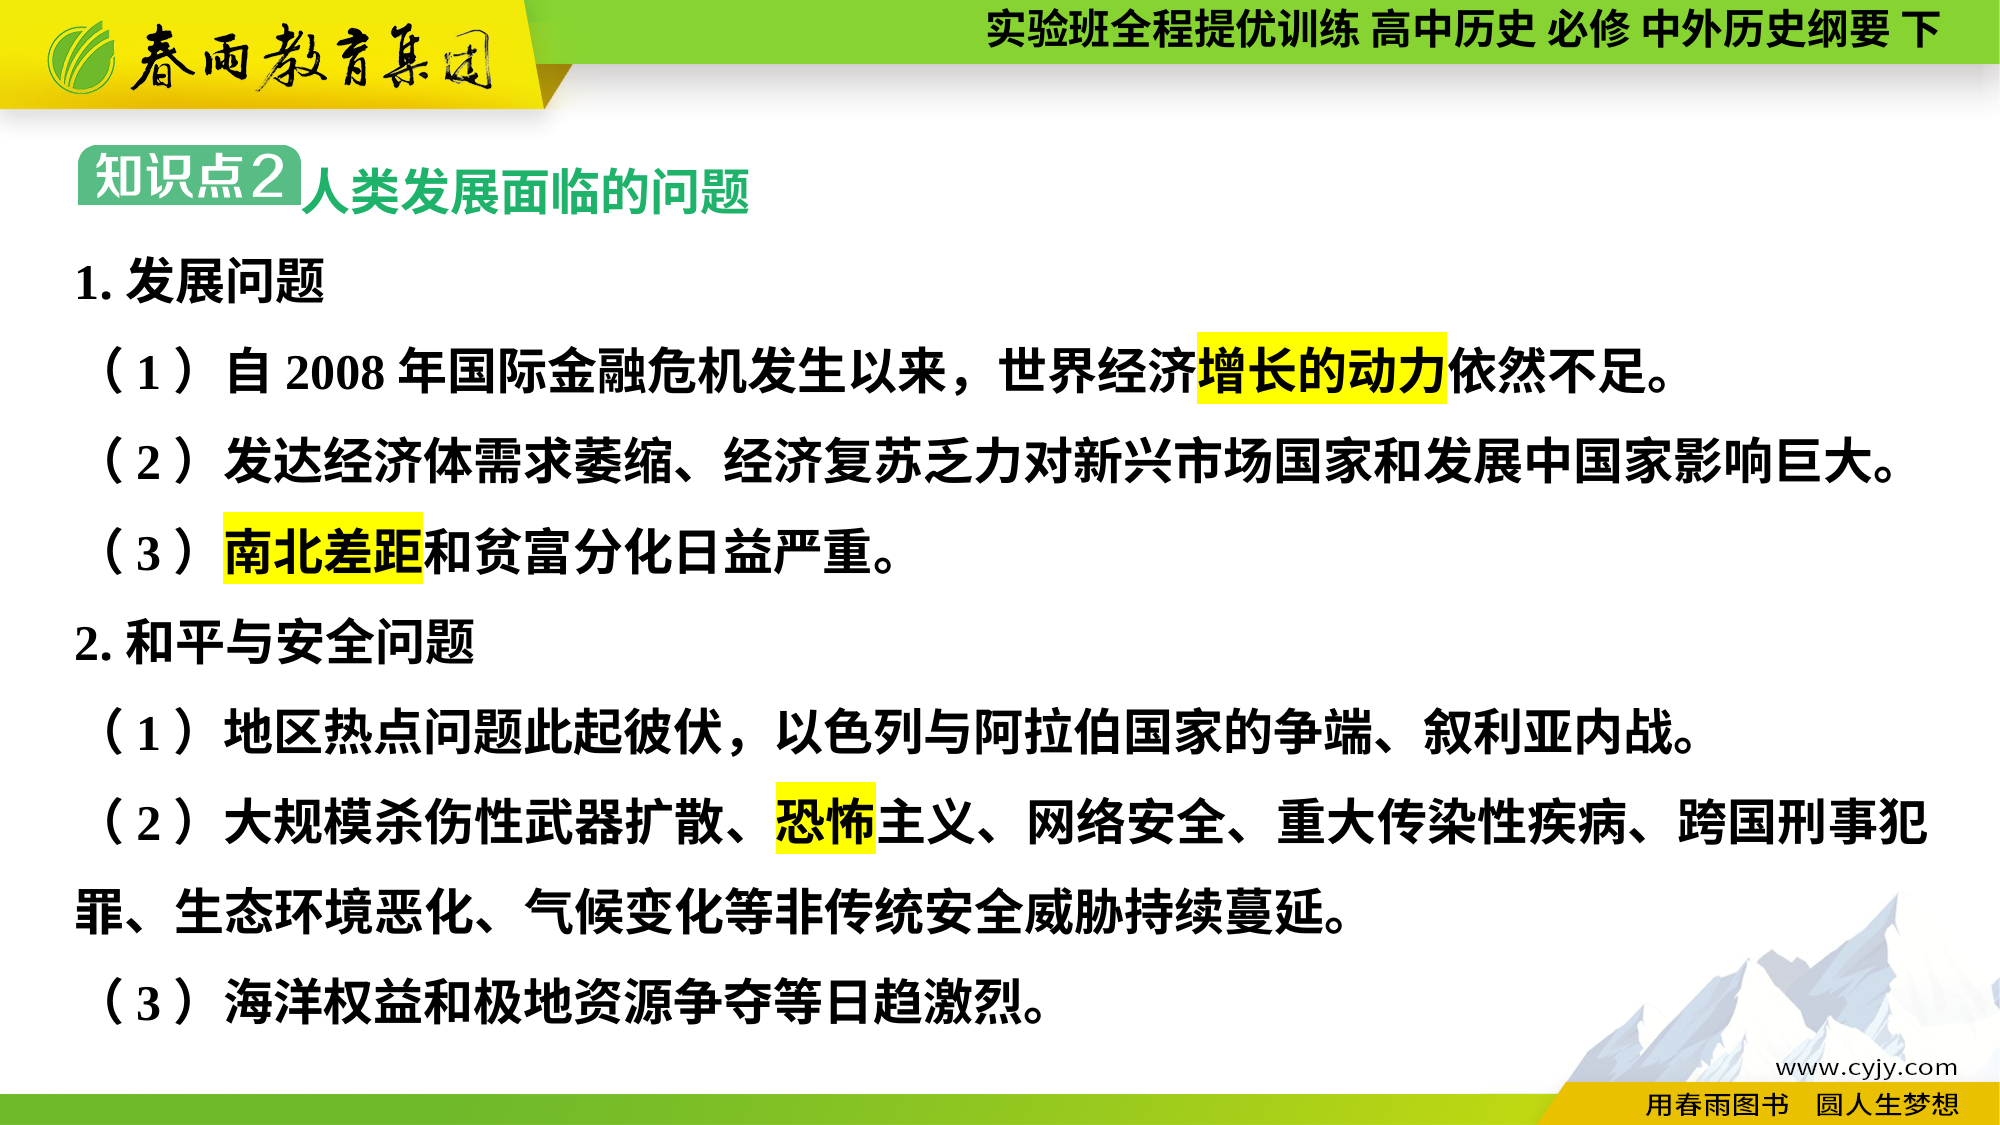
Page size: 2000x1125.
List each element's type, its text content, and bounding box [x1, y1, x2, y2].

list 人类发展面临的问题 1.发展问题 （1）自2008年国际金融危机发生以来，世界经济增长的动力依然不足。 （2）发达经济体需求萎缩、经济复苏乏力对新兴市场国家和发展中国家影响巨大。 （3）南北差距和贫富分化日益严重。 2.和平与安全问题 （1）地区热点问题此起彼伏，以色列与阿拉伯国家的争端、叙利亚内战。 （2）大规模杀伤性武器扩散、恐怖主义、网络安全、重大传染性疾病、跨国刑事犯罪、生态环境恶化、气候变化等非传统安全威胁持续蔓延。 （3）海洋权益和极地资源争夺等日趋激烈。 [59, 122, 1944, 1035]
picture [0, 0, 2000, 1125]
